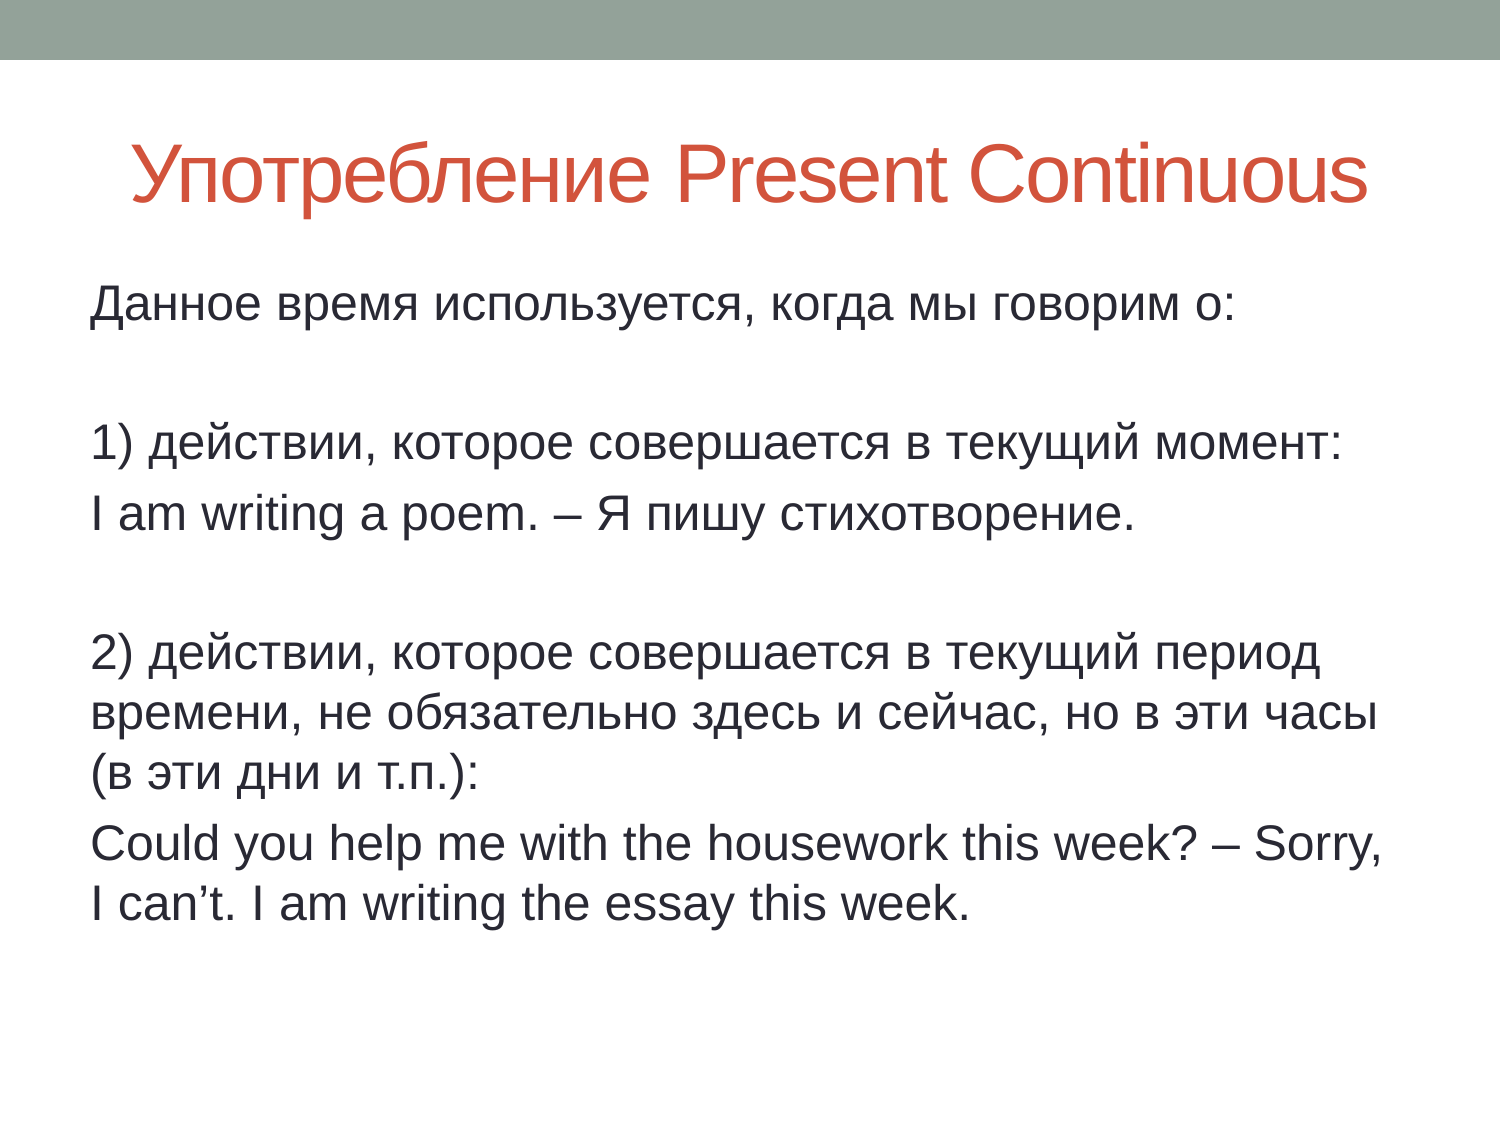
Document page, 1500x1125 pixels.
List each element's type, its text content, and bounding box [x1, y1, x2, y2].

title Употребление Present Continuous [75, 87, 1425, 250]
list Данное время используется, когда мы говорим о: 1) действии, которое совершается в текущий момент: I am writing a poem. – Я пишу cтихотворение. 2) действии, которое совершается в текущий период времени, не обязательно здесь и сейчас, но в эти часы (в эти дни и т.п.): Could you help me with the housework this week? – Sorry, I can’t. I am writing the essay this week. [75, 262, 1425, 1063]
